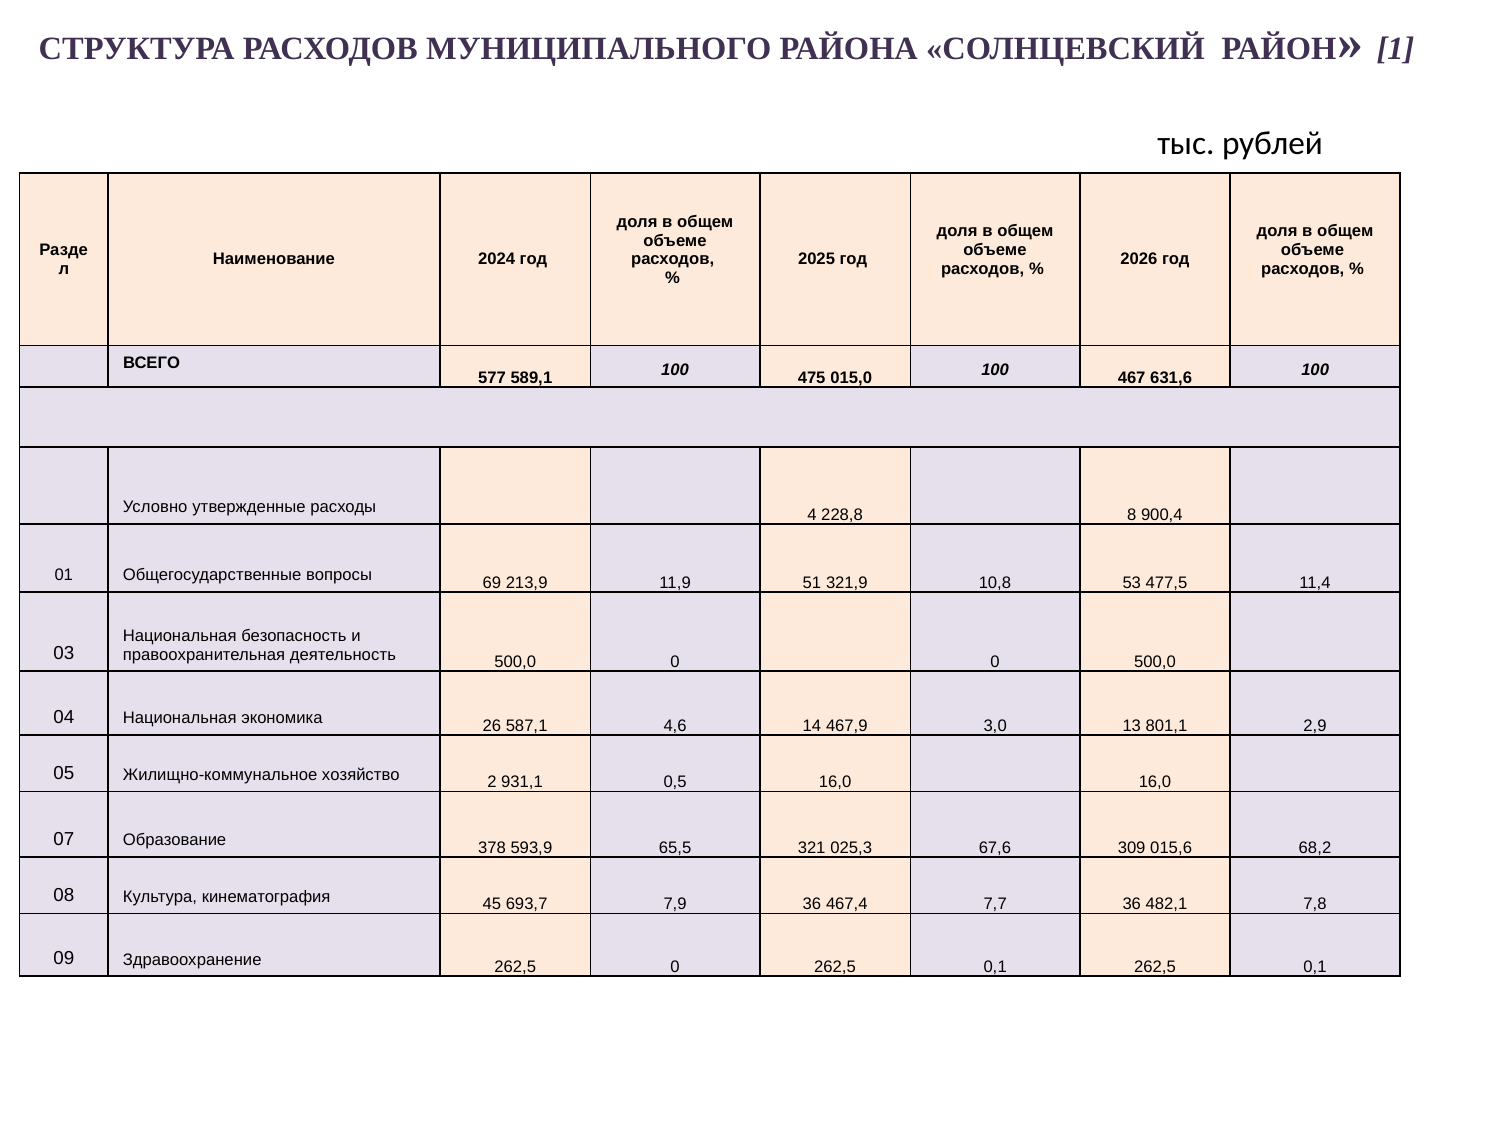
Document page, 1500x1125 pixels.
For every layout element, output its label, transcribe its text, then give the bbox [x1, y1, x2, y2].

table_cell [761, 593, 910, 670]
table_cell 8 900,4 [1081, 448, 1229, 523]
table_cell 69 213,9 [441, 525, 590, 591]
table_header доля в общем объеме расходов, % [911, 174, 1079, 345]
table_cell [441, 448, 590, 523]
table_cell 53 477,5 [1081, 525, 1229, 591]
table_cell 0 [591, 914, 759, 975]
table_cell 26 587,1 [441, 672, 590, 734]
table_header 2024 год [441, 174, 590, 345]
text_box тыс. рублей [1142, 113, 1414, 169]
table_cell 10,8 [911, 525, 1079, 591]
table_cell 2 931,1 [441, 736, 590, 791]
table_cell [591, 448, 759, 523]
table_cell Культура, кинематография [109, 858, 439, 913]
table_cell Жилищно-коммунальное хозяйство [109, 736, 439, 791]
table_header 2025 год [761, 174, 910, 345]
title СТРУКТУРА РАСХОДОВ МУНИЦИПАЛЬНОГО РАЙОНА «СОЛНЦЕВСКИЙ РАЙОН» [1] [0, 0, 1470, 110]
table_cell 7,8 [1231, 858, 1399, 913]
table_cell 68,2 [1231, 792, 1399, 856]
table_cell 500,0 [441, 593, 590, 670]
table_cell 16,0 [761, 736, 910, 791]
table_cell [911, 448, 1079, 523]
table_cell 36 467,4 [761, 858, 910, 913]
table_cell 100 [1231, 346, 1399, 386]
table_cell Национальная экономика [109, 672, 439, 734]
table_cell 03 [20, 593, 107, 670]
table_cell 16,0 [1081, 736, 1229, 791]
table_cell Условно утвержденные расходы [109, 448, 439, 523]
table_cell [911, 736, 1079, 791]
table_header Наименование [109, 174, 439, 345]
table_cell 11,4 [1231, 525, 1399, 591]
table_cell 100 [911, 346, 1079, 386]
table_cell 0,1 [1231, 914, 1399, 975]
table_cell 01 [20, 525, 107, 591]
table_cell [20, 388, 1399, 446]
table_cell 09 [20, 914, 107, 975]
table_cell 07 [20, 792, 107, 856]
table_cell 11,9 [591, 525, 759, 591]
table_cell 475 015,0 [761, 346, 910, 386]
table_cell 262,5 [761, 914, 910, 975]
table_cell 262,5 [1081, 914, 1229, 975]
table_cell 309 015,6 [1081, 792, 1229, 856]
table_cell 0,1 [911, 914, 1079, 975]
table_cell 0 [911, 593, 1079, 670]
table_header Раздел [20, 174, 107, 345]
table_cell Общегосударственные вопросы [109, 525, 439, 591]
table_cell 51 321,9 [761, 525, 910, 591]
table_cell 7,9 [591, 858, 759, 913]
table_cell 262,5 [441, 914, 590, 975]
table_cell 13 801,1 [1081, 672, 1229, 734]
table_cell 08 [20, 858, 107, 913]
table_cell 378 593,9 [441, 792, 590, 856]
table_cell 2,9 [1231, 672, 1399, 734]
table_cell Национальная безопасность и правоохранительная деятельность [109, 593, 439, 670]
table_cell 05 [20, 736, 107, 791]
table_cell 4,6 [591, 672, 759, 734]
table_cell 67,6 [911, 792, 1079, 856]
table_header 2026 год [1081, 174, 1229, 345]
table_cell Образование [109, 792, 439, 856]
table_cell [1231, 448, 1399, 523]
table_cell [20, 448, 107, 523]
table_cell [20, 346, 107, 386]
table_cell 4 228,8 [761, 448, 910, 523]
table_cell 0 [591, 593, 759, 670]
table_cell [1231, 593, 1399, 670]
table_cell 04 [20, 672, 107, 734]
table_cell 100 [591, 346, 759, 386]
table_cell [1231, 736, 1399, 791]
table_cell ВСЕГО [109, 346, 439, 386]
table_cell 45 693,7 [441, 858, 590, 913]
table_cell 321 025,3 [761, 792, 910, 856]
table_cell 14 467,9 [761, 672, 910, 734]
table_header доля в общем объеме расходов, % [591, 174, 759, 345]
table_cell Здравоохранение [109, 914, 439, 975]
table_header доля в общем объеме расходов, % [1231, 174, 1399, 345]
table_cell 7,7 [911, 858, 1079, 913]
table_cell 36 482,1 [1081, 858, 1229, 913]
table_cell 577 589,1 [441, 346, 590, 386]
table_cell 65,5 [591, 792, 759, 856]
table_cell 0,5 [591, 736, 759, 791]
table_cell 467 631,6 [1081, 346, 1229, 386]
table_cell 3,0 [911, 672, 1079, 734]
table_cell 500,0 [1081, 593, 1229, 670]
